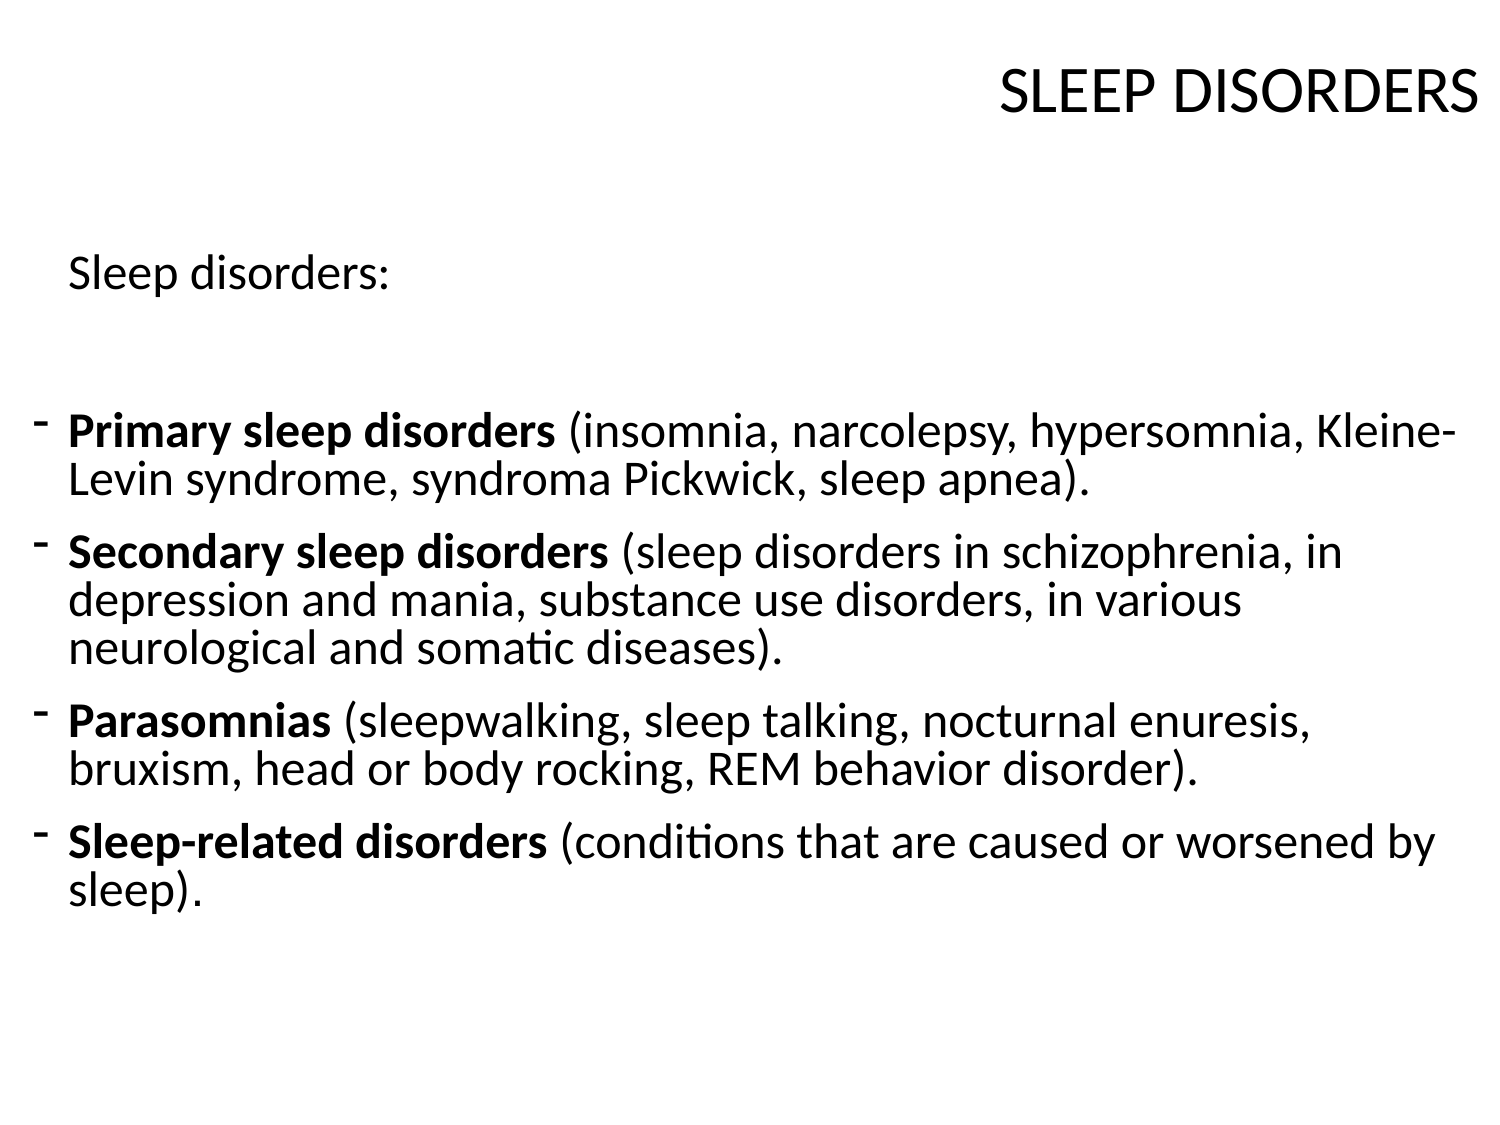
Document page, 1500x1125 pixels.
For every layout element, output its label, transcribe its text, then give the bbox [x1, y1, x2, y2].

text_box SLEEP DISORDERS [145, 0, 1496, 180]
text_box Sleep disorders: Primary sleep disorders (insomnia, narcolepsy, hypersomnia, Kleine-Levin syndrome, syndroma Pickwick, sleep apnea). Secondary sleep disorders (sleep disorders in schizophrenia, in depression and mania, substance use disorders, in various neurological and somatic diseases). Parasomnias (sleepwalking, sleep talking, nocturnal enuresis, bruxism, head or body rocking, REM behavior disorder). Sleep-related disorders (conditions that are caused or worsened by sleep). [0, 231, 1500, 923]
